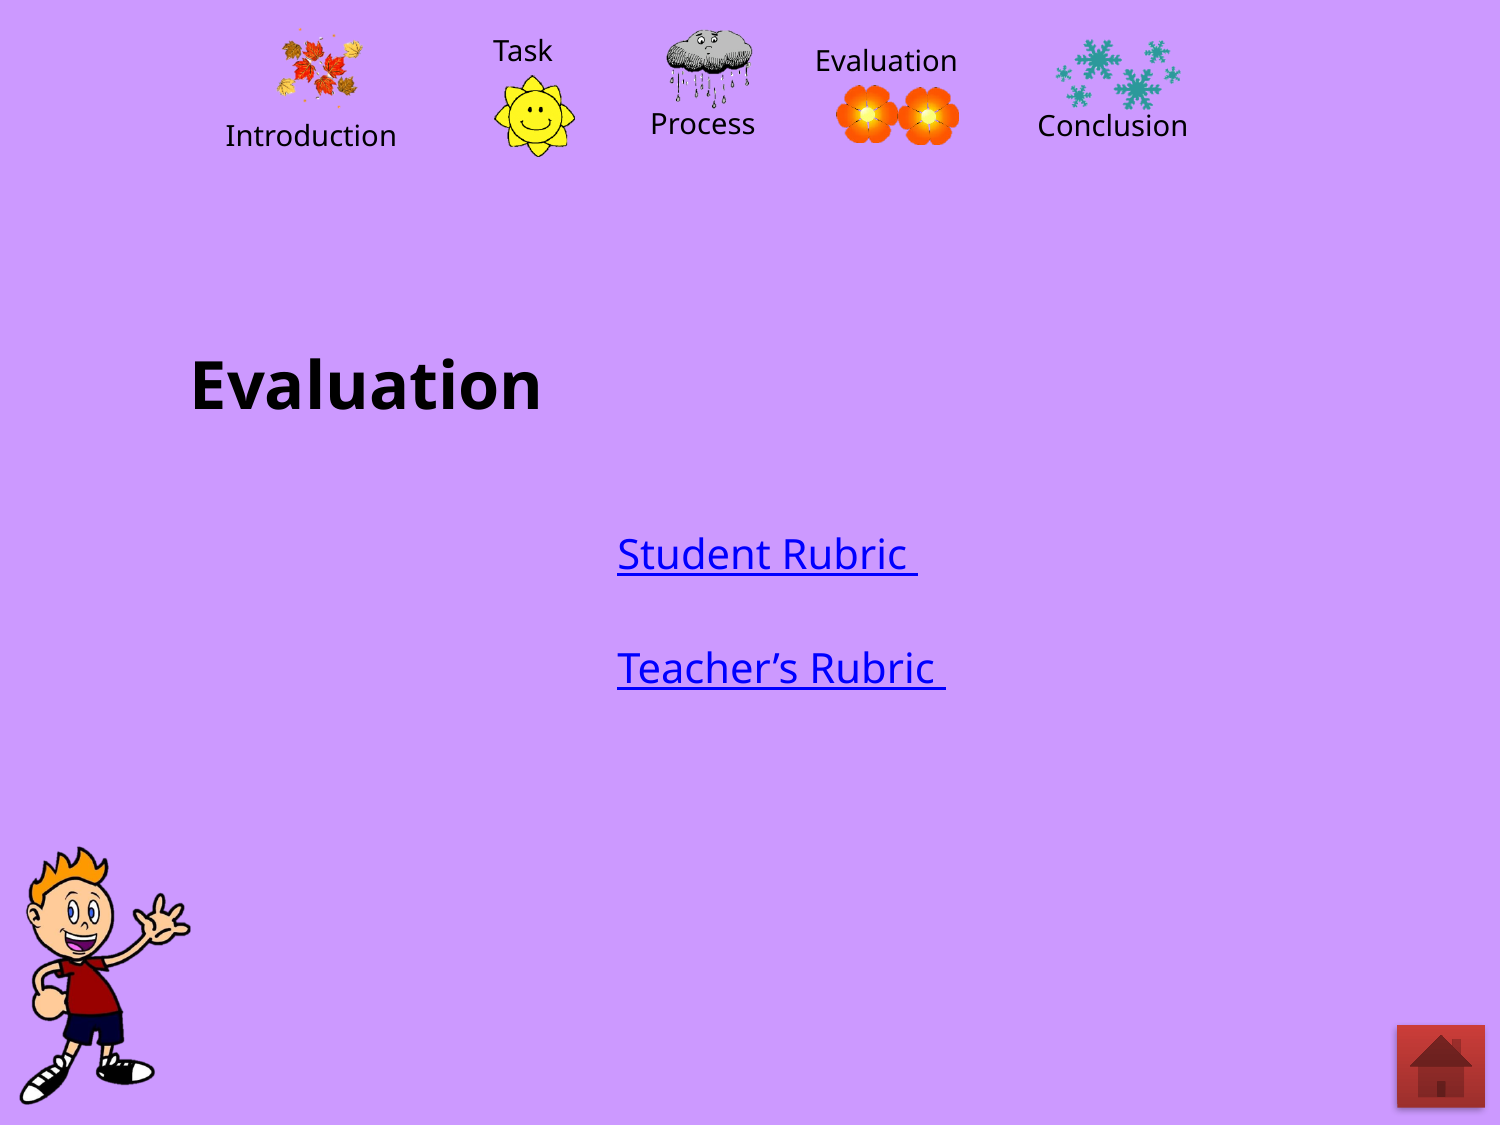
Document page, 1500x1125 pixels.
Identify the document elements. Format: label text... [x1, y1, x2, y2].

text_box Evaluation [799, 26, 1023, 87]
text_box Conclusion [1022, 99, 1250, 150]
picture [0, 813, 213, 1125]
picture [1049, 36, 1187, 113]
picture [835, 85, 959, 146]
text_box Evaluation [174, 335, 575, 430]
text_box Student Rubric [602, 520, 1150, 593]
text_box [1397, 1024, 1486, 1108]
text_box Process [635, 89, 834, 150]
picture [257, 25, 382, 112]
text_box Task [478, 24, 661, 75]
text_box Introduction [210, 101, 450, 162]
text_box Teacher’s Rubric [602, 634, 1150, 707]
picture [662, 24, 756, 115]
picture [494, 75, 576, 157]
